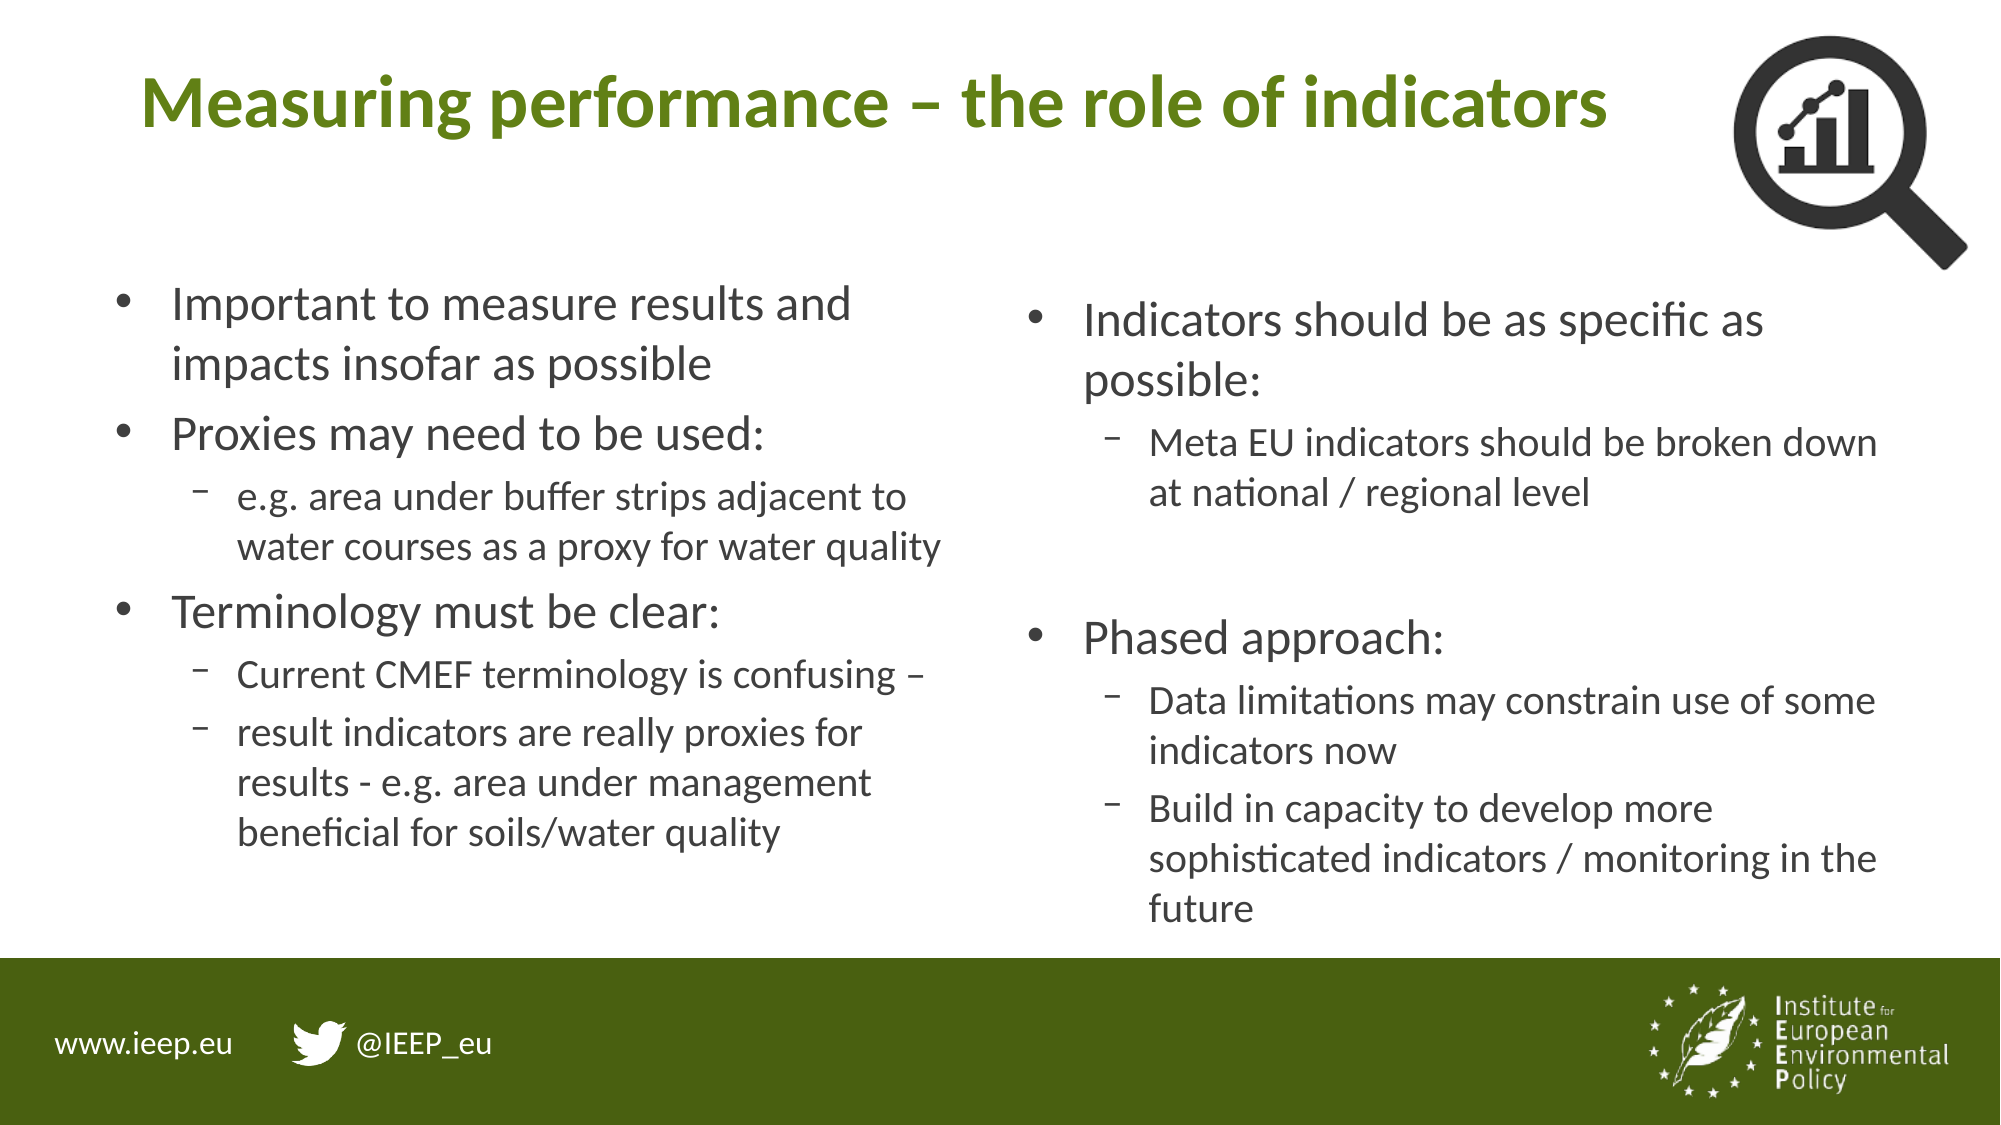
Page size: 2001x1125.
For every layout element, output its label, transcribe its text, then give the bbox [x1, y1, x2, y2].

picture [1615, 976, 1982, 1107]
picture [291, 1014, 347, 1069]
list Important to measure results and impacts insofar as possible Proxies may need to be used: e.g. area under buffer strips adjacent to water courses as a proxy for water quality Terminology must be clear: Current CMEF terminology is confusing – result indicators are really proxies for results - e.g. area under management beneficial for soils/water quality [99, 262, 989, 929]
title Measuring performance – the role of indicators [125, 45, 1695, 220]
list Indicators should be as specific as possible: Meta EU indicators should be broken down at national / regional level Phased approach: Data limitations may constrain use of some indicators now Build in capacity to develop more sophisticated indicators / monitoring in the future [1011, 278, 1900, 929]
picture [1701, 3, 2000, 303]
